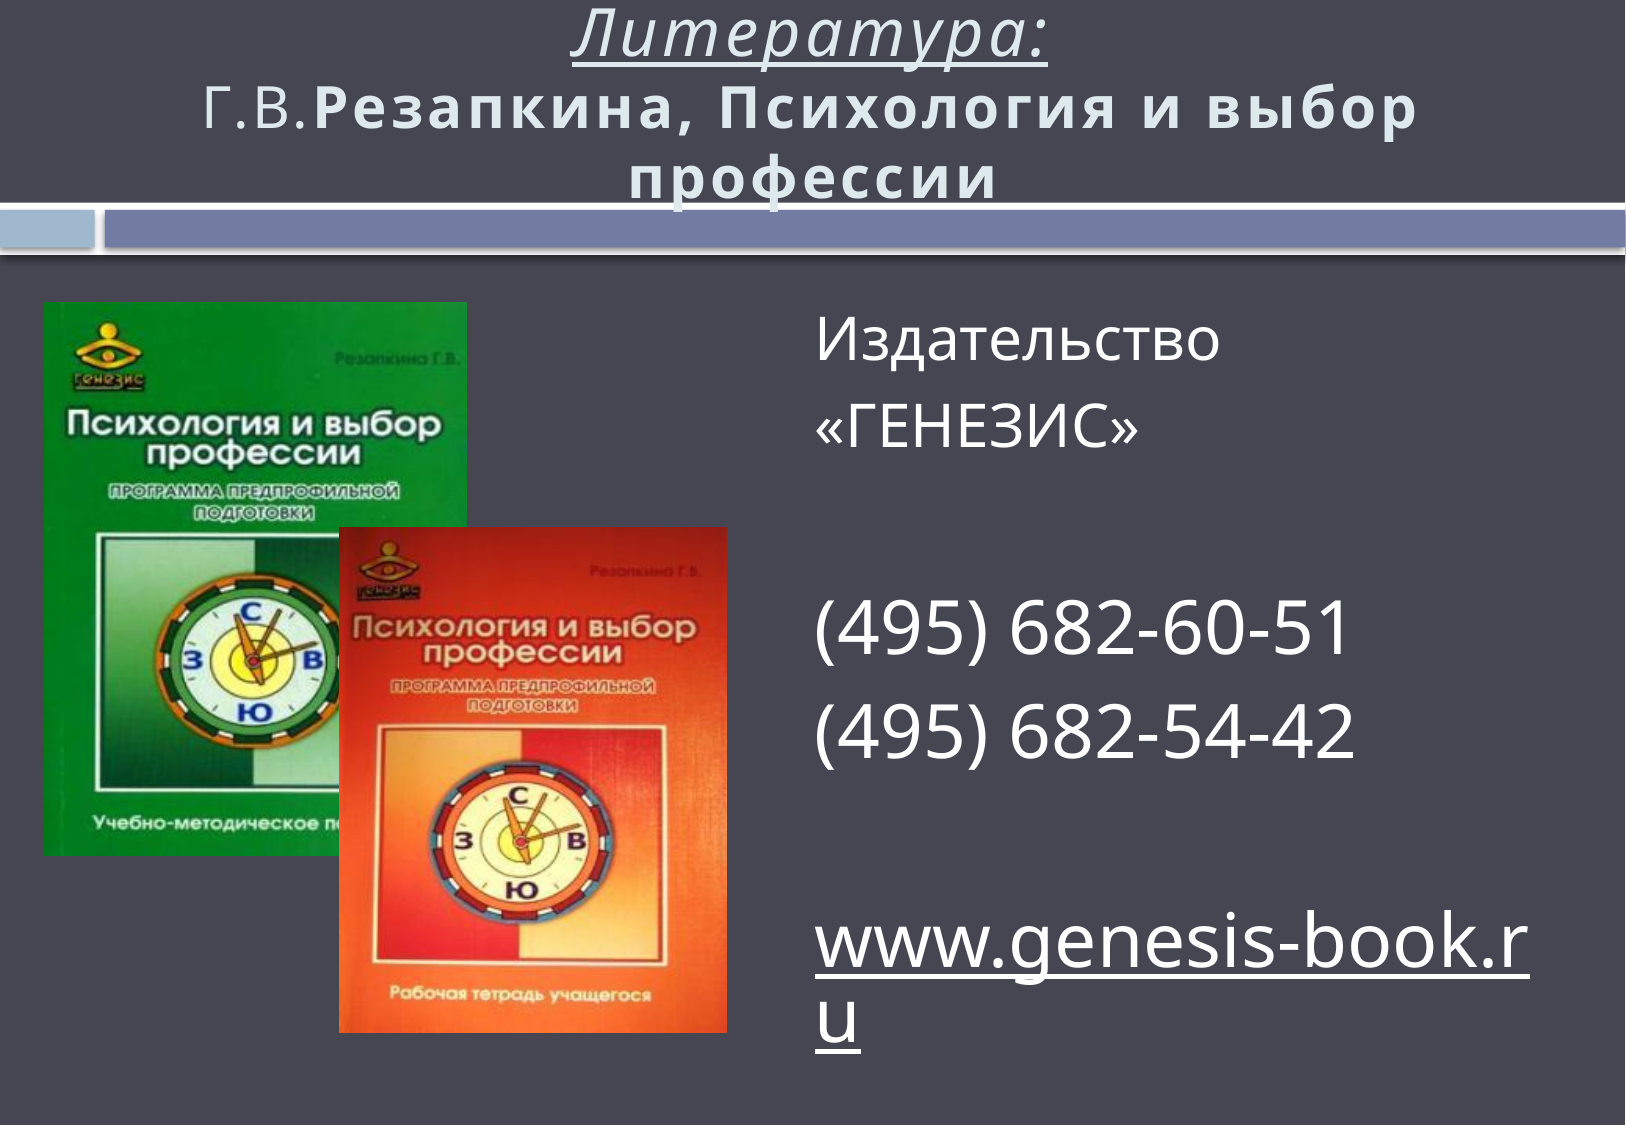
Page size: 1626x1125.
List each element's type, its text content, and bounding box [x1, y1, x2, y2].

title Литература: Г.В.Резапкина, Психология и выбор профессии [0, 0, 1625, 201]
picture [44, 302, 468, 857]
list Издательство «ГЕНЕЗИС» (495) 682-60-51 (495) 682-54-42 www.genesis-book.ru [799, 292, 1555, 1044]
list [338, 526, 727, 1033]
footer [108, 1025, 1072, 1085]
